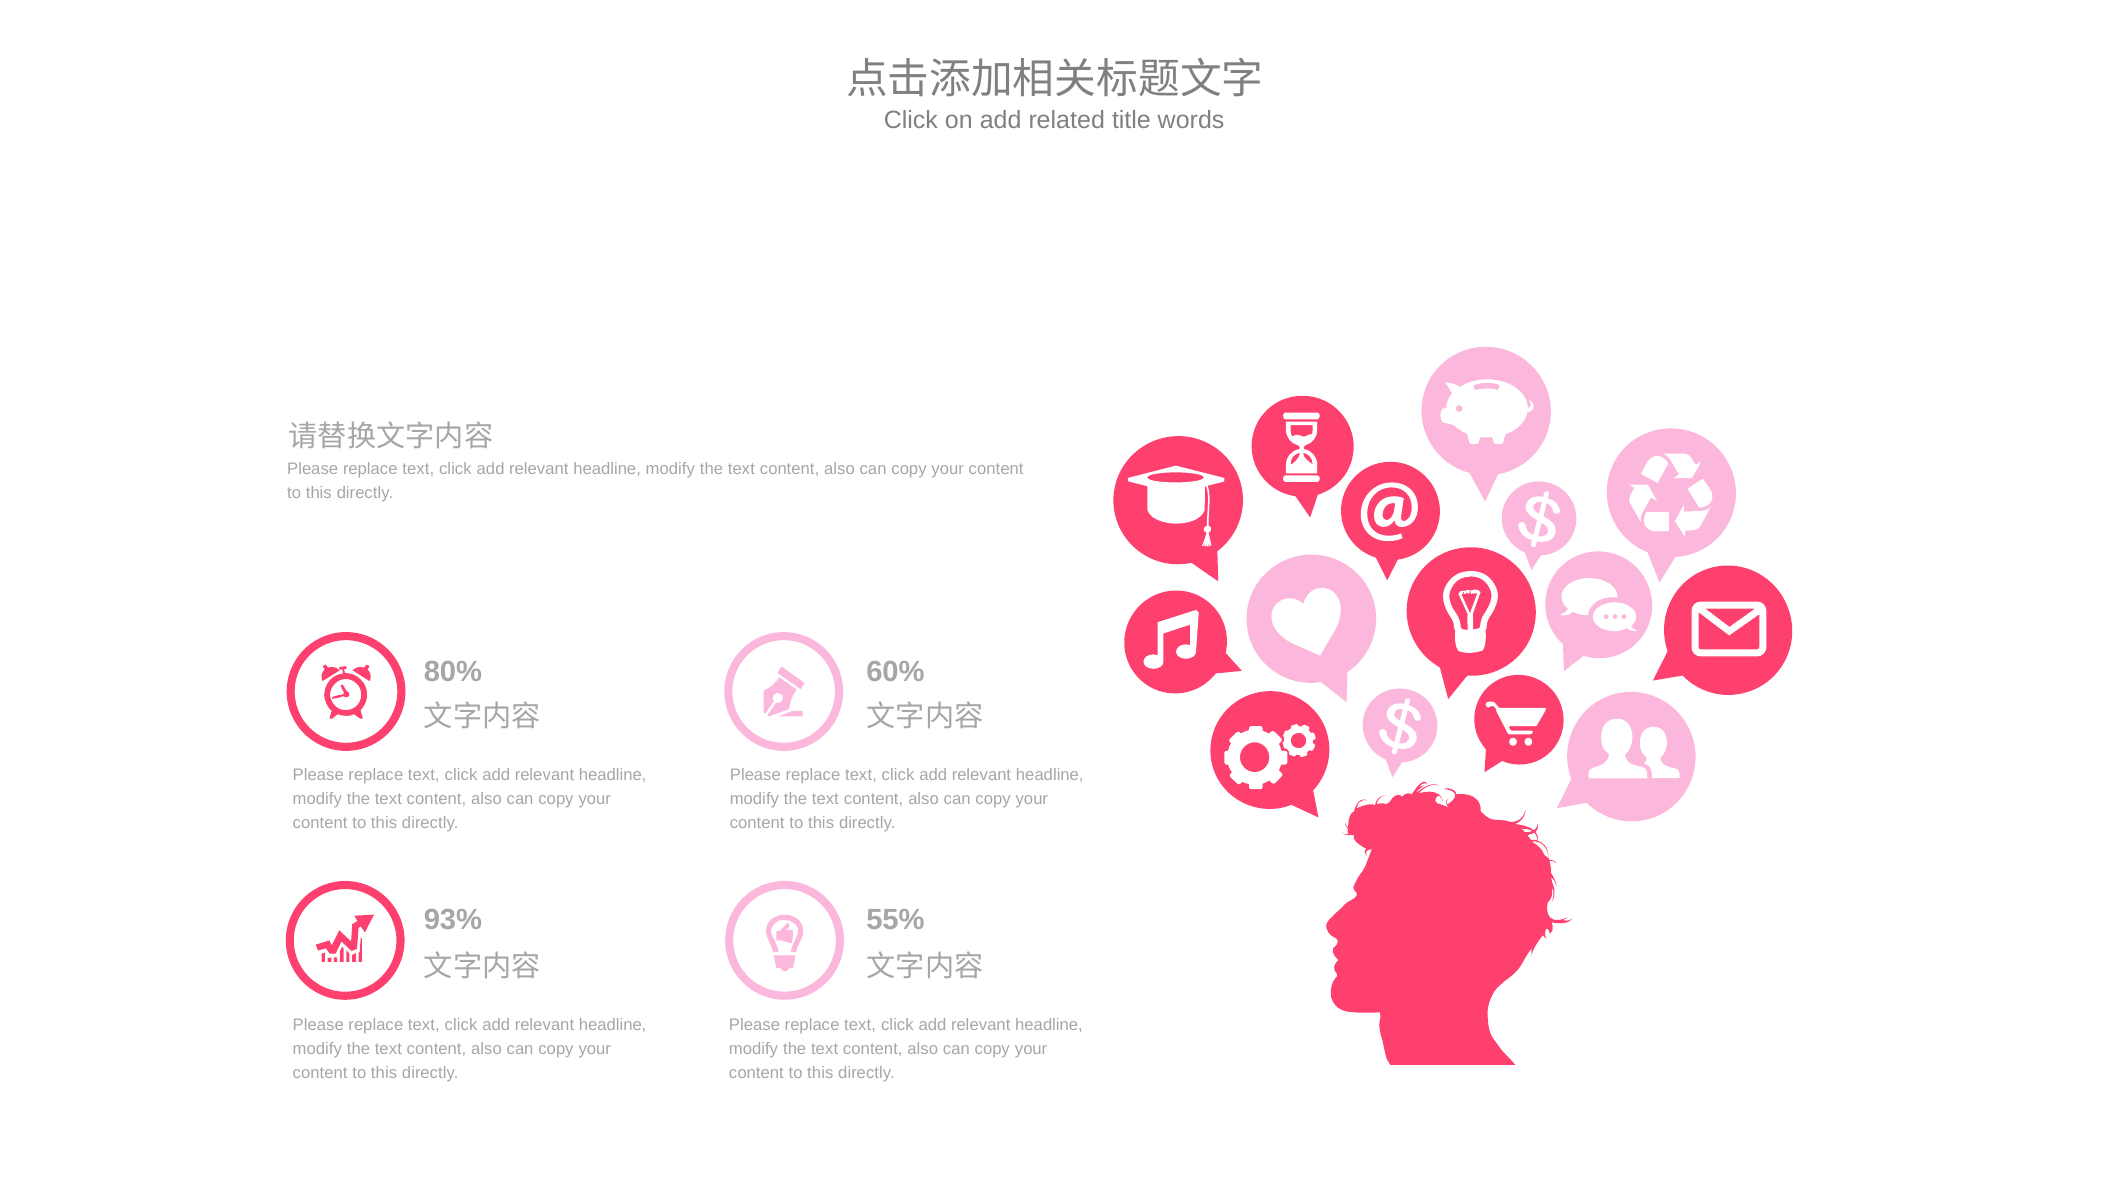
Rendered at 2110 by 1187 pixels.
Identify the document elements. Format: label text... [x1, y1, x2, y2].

text_box Click on add related title words [864, 95, 1246, 158]
text_box [339, 946, 344, 962]
text_box Please replace text, click add relevant headline, modify the text content, also can copy your content to this directly. [278, 1002, 672, 1090]
text_box Please replace text, click add relevant headline, modify the text content, also can copy your content to this directly. [714, 1002, 1108, 1090]
text_box 文字内容 [851, 932, 999, 990]
text_box 80% [408, 638, 498, 696]
text_box 93% [408, 886, 498, 943]
text_box 点击添加相关标题文字 [803, 44, 1307, 107]
text_box [773, 955, 796, 972]
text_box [1108, 338, 1800, 1065]
text_box Please replace text, click add relevant headline, modify the text content, also can copy your content to this directly. [278, 752, 672, 840]
text_box [766, 914, 804, 953]
text_box [358, 938, 362, 962]
text_box 文字内容 [851, 682, 999, 740]
text_box [724, 879, 846, 1001]
text_box [285, 631, 407, 752]
text_box [284, 879, 406, 1001]
text_box Please replace text, click add relevant headline, modify the text content, also can copy your content to this directly. [715, 752, 1108, 840]
text_box 文字内容 [409, 932, 556, 990]
text_box 60% [851, 638, 940, 696]
text_box [723, 631, 845, 752]
text_box [315, 914, 375, 954]
text_box 55% [851, 886, 940, 943]
text_box [352, 664, 371, 682]
text_box [321, 664, 367, 719]
text_box [321, 952, 325, 962]
text_box [346, 950, 350, 962]
text_box 请替换文字内容 [274, 402, 509, 446]
text_box Please replace text, click add relevant headline, modify the text content, also can copy your content to this directly. [272, 446, 1051, 509]
text_box 文字内容 [409, 682, 556, 740]
text_box [763, 666, 805, 717]
